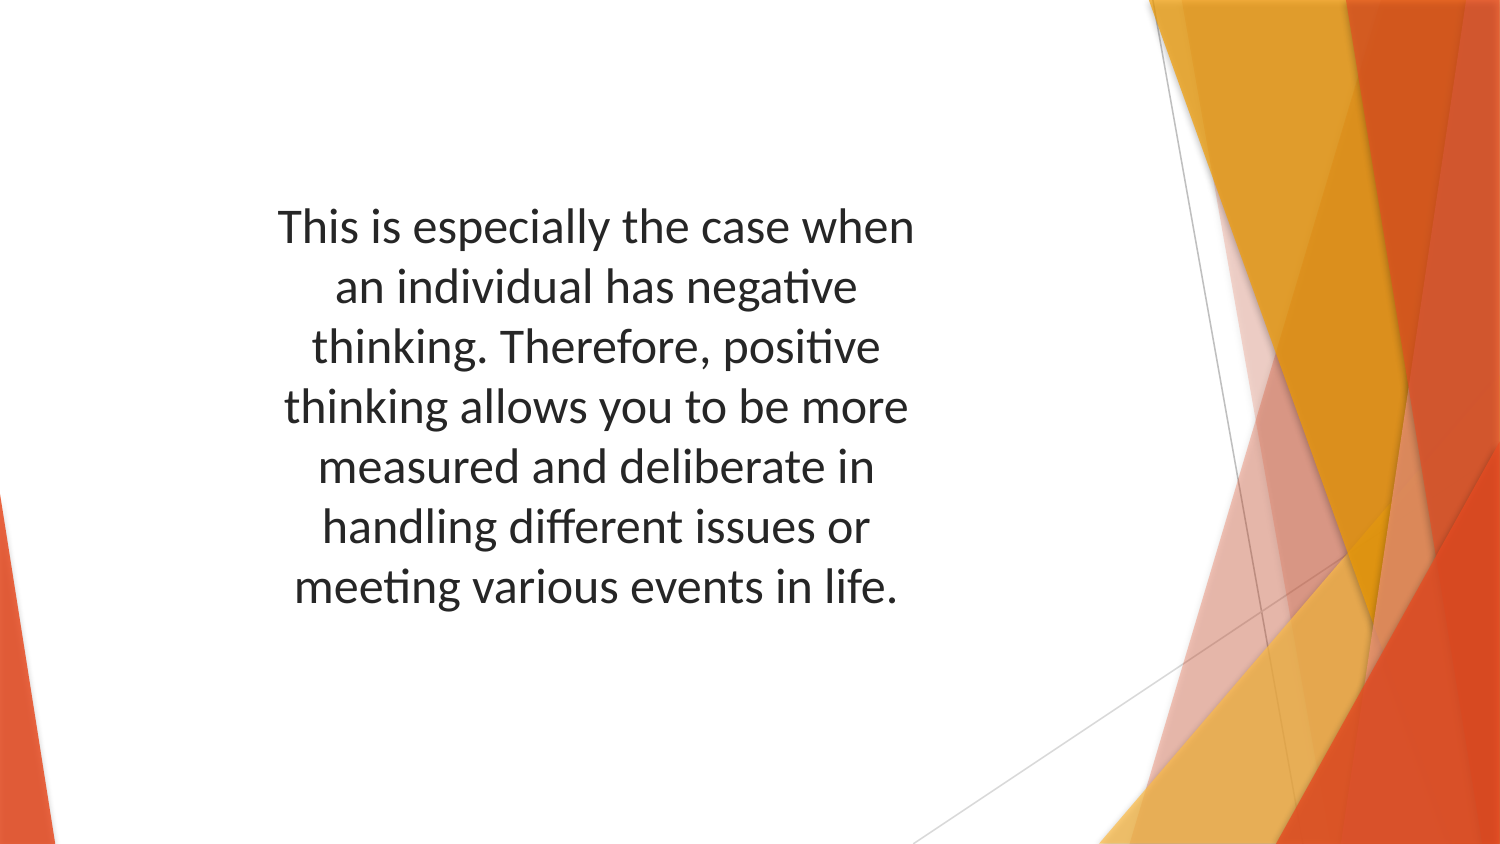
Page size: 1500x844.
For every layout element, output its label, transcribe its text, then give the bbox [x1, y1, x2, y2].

list This is especially the case when an individual has negative thinking. Therefore, positive thinking allows you to be more measured and deliberate in handling different issues or meeting various events in life. [242, 185, 951, 659]
